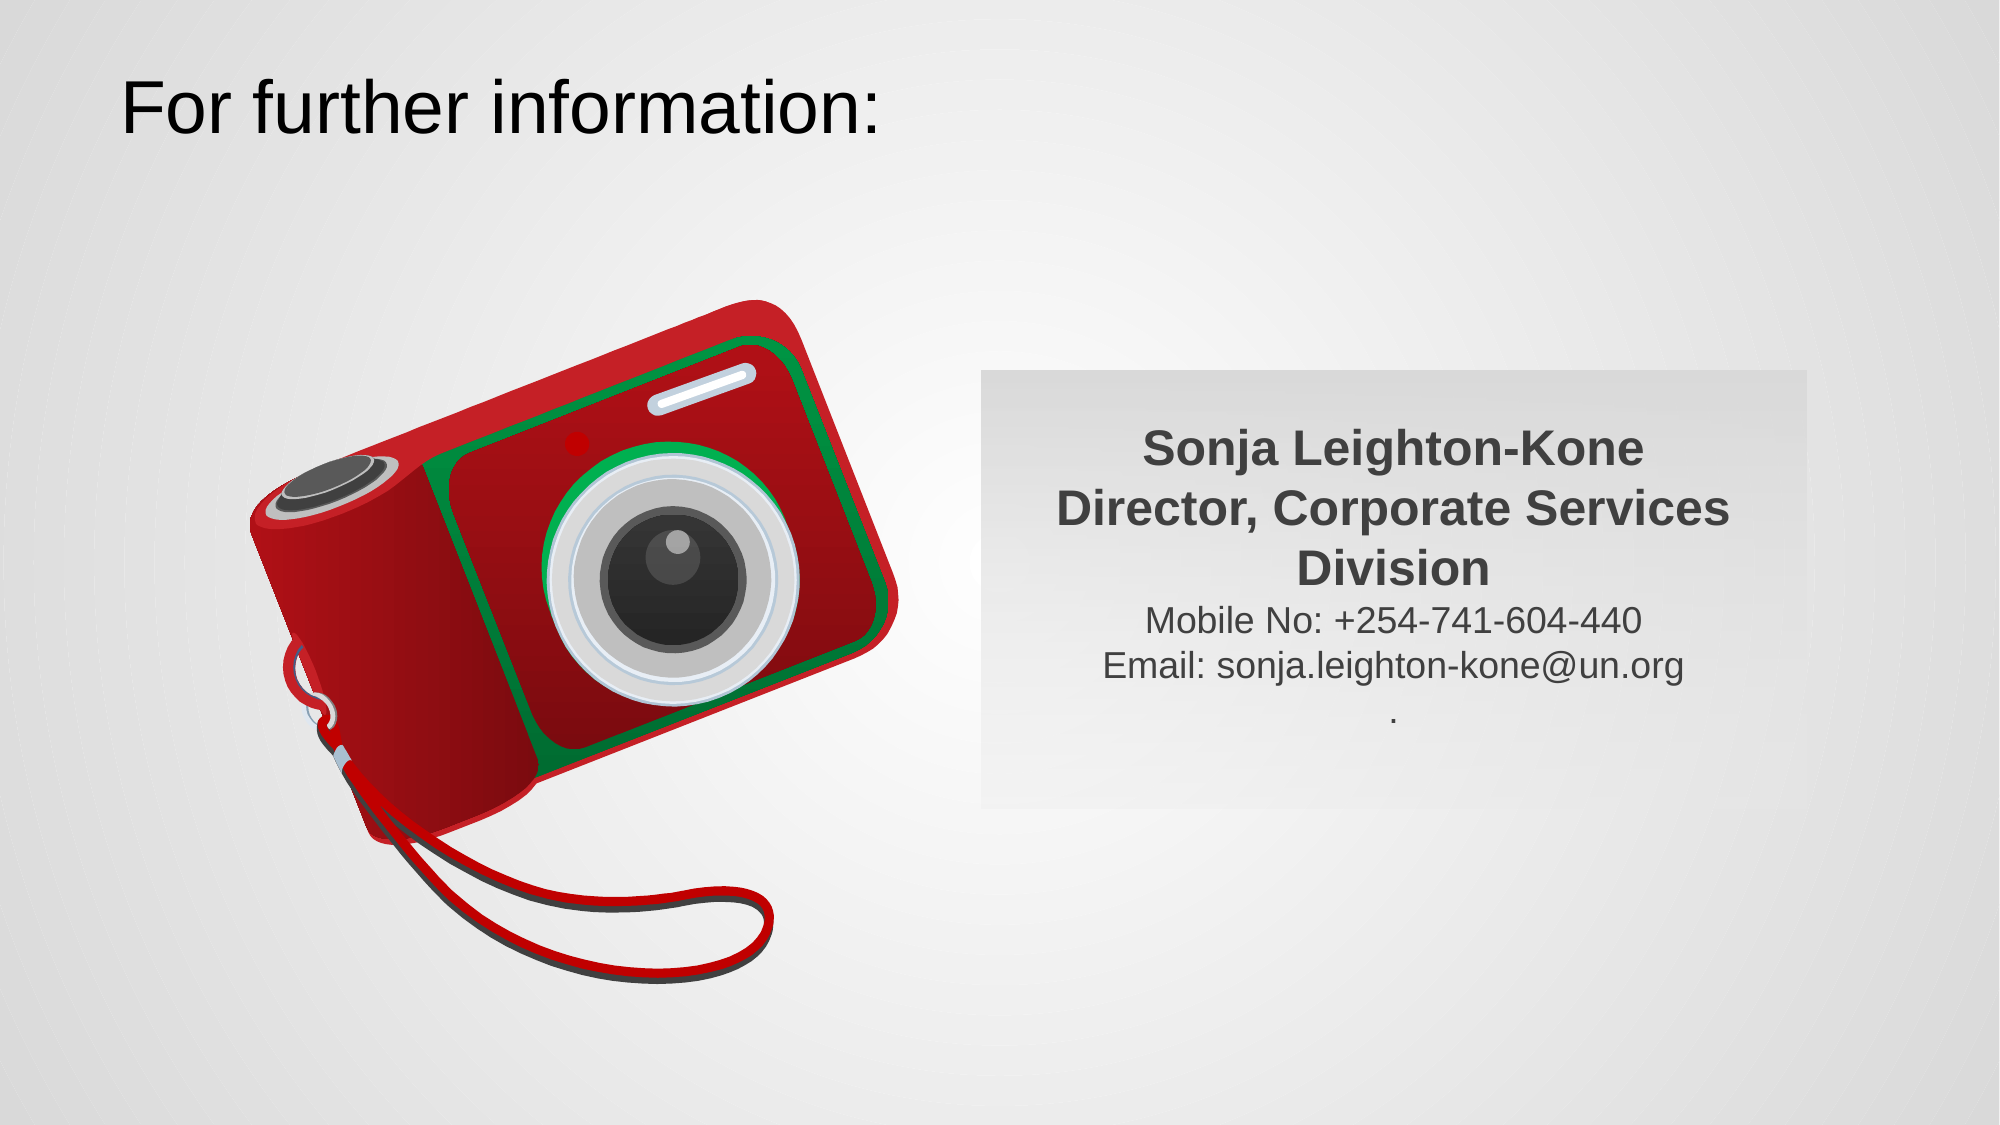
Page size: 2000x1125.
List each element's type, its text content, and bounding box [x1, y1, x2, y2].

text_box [249, 299, 899, 985]
title For further information: [99, 45, 1900, 162]
text_box Sonja Leighton-Kone Director, Corporate Services Division Mobile No: +254-741-604-440 Email: sonja.leighton-kone@un.org . [979, 369, 1808, 810]
